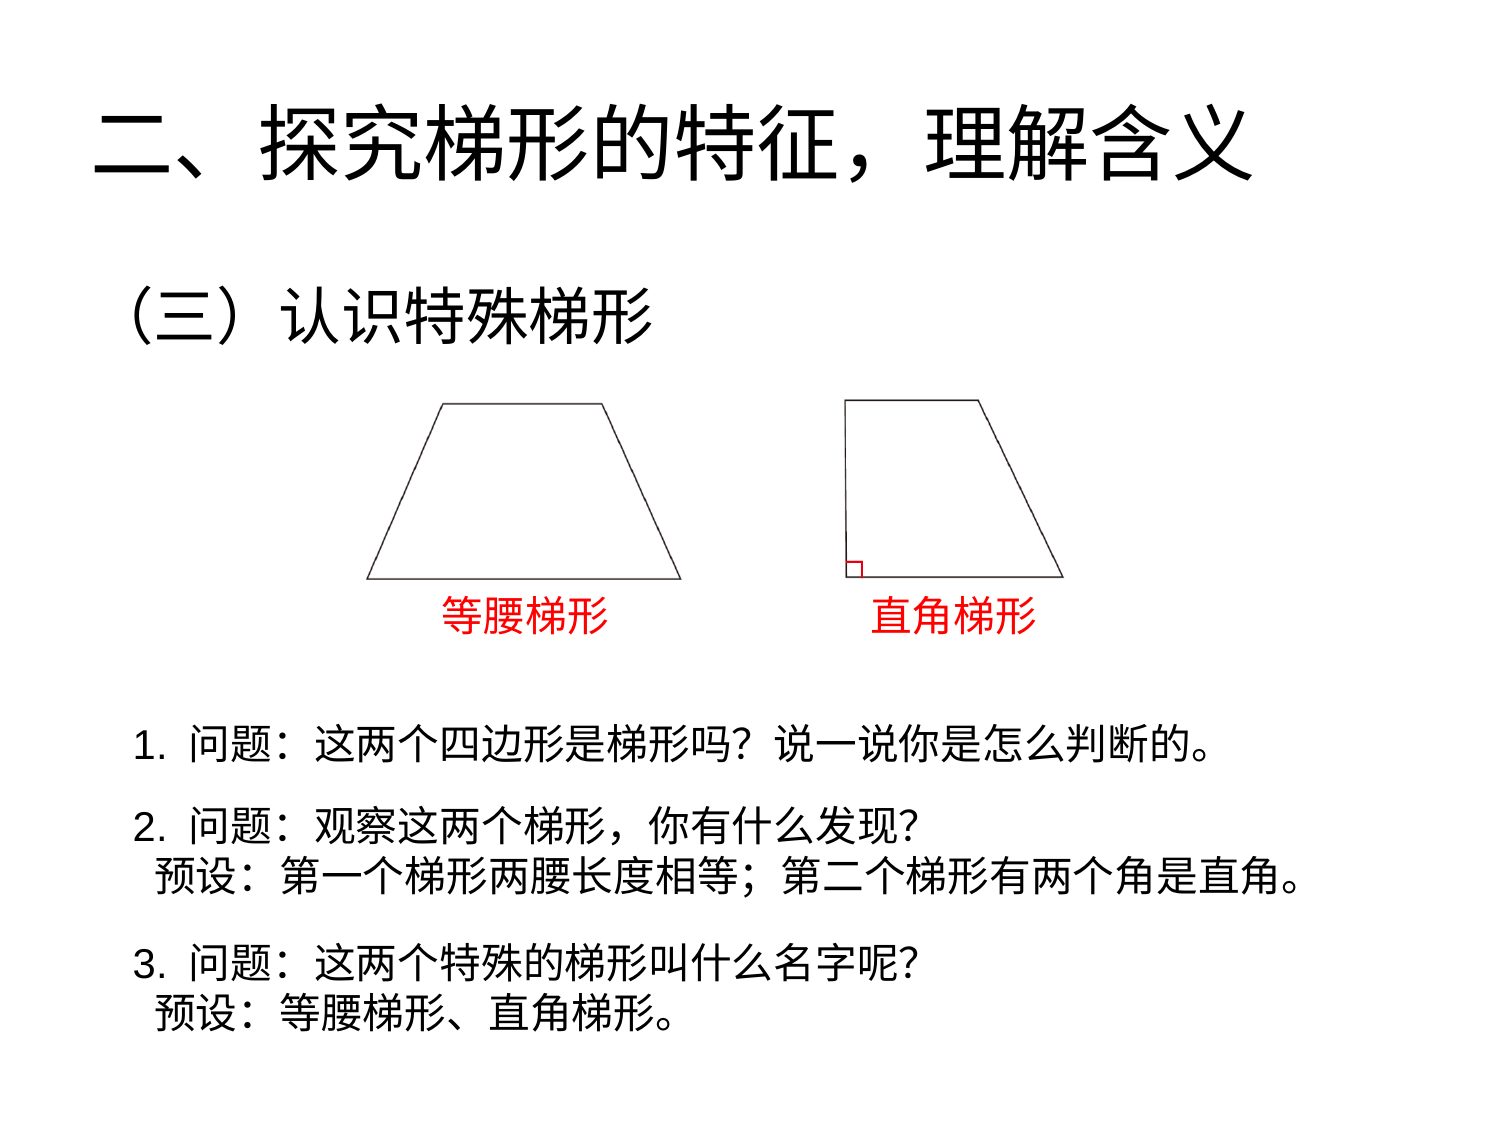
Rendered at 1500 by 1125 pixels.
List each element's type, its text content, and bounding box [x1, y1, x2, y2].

text_box 直角梯形 [755, 582, 1152, 647]
text_box 2. 问题：观察这两个梯形，你有什么发现？ 预设：第一个梯形两腰长度相等；第二个梯形有两个角是直角。 [117, 802, 1439, 898]
text_box 等腰梯形 [327, 582, 724, 647]
text_box （三）认识特殊梯形 [76, 267, 1306, 362]
text_box 二、探究梯形的特征，理解含义 [76, 71, 1360, 211]
picture [363, 402, 683, 580]
text_box 1. 问题：这两个四边形是梯形吗？说一说你是怎么判断的。 [117, 695, 1422, 790]
picture [843, 397, 1065, 580]
text_box 3. 问题：这两个特殊的梯形叫什么名字呢？ 预设：等腰梯形、直角梯形。 [117, 939, 1422, 1035]
